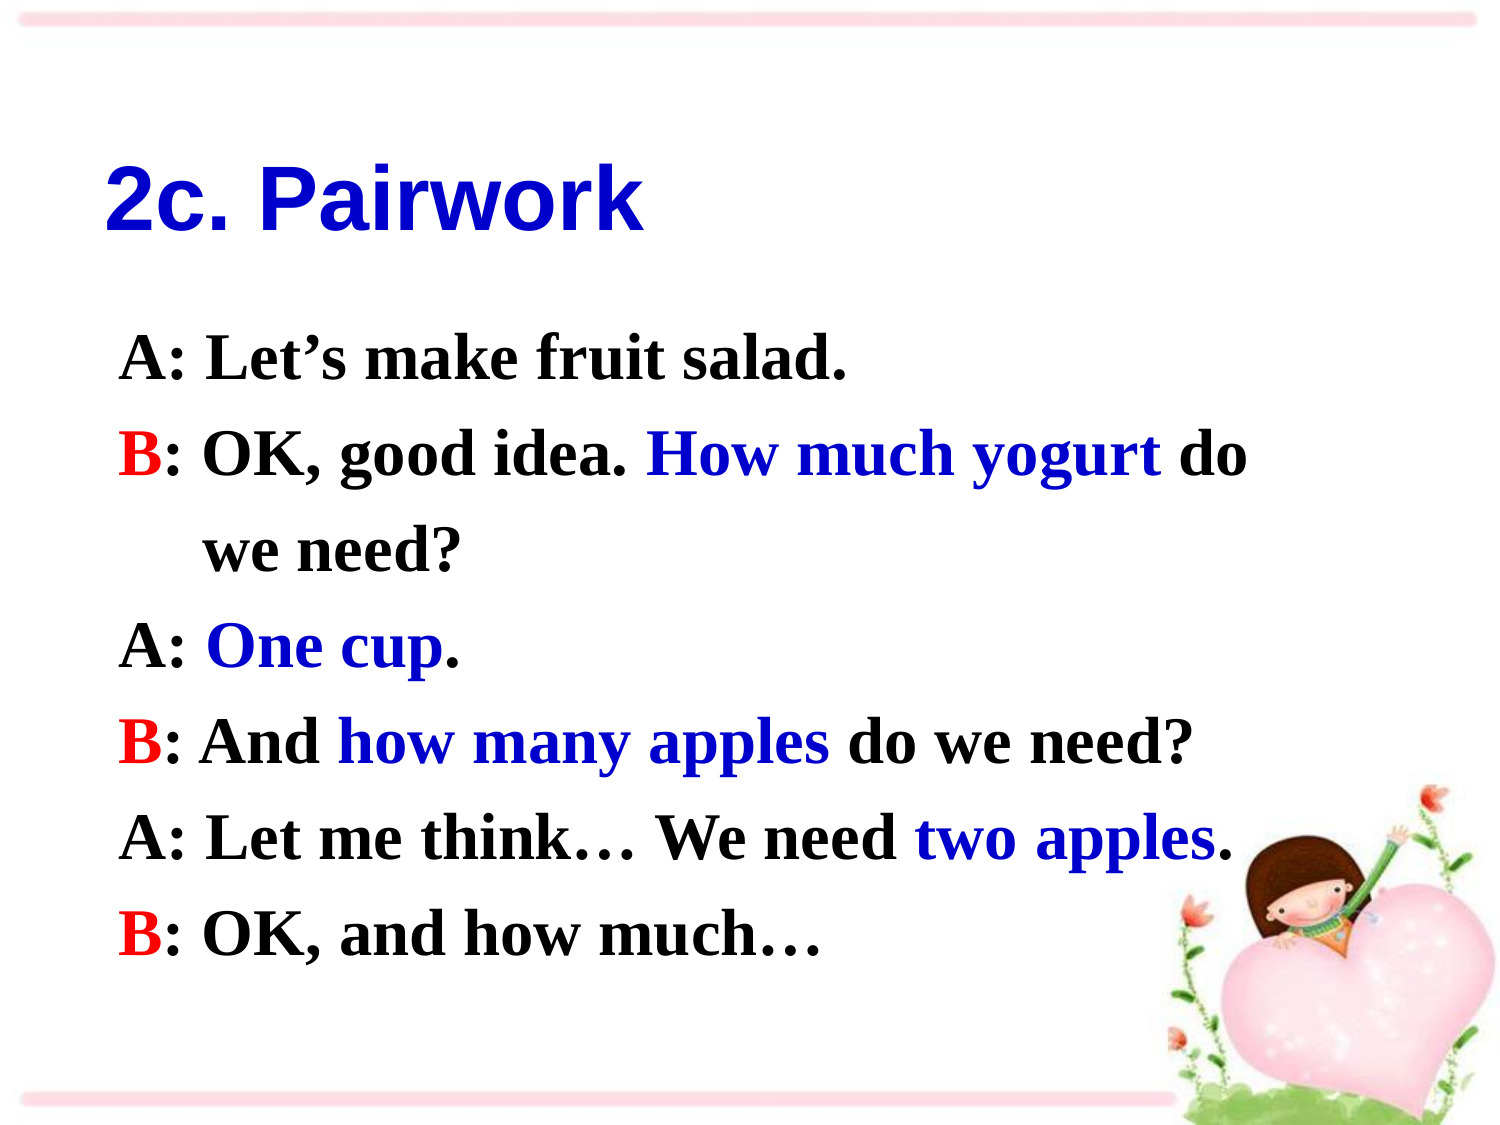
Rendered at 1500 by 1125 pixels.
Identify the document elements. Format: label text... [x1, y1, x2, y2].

title 2c. Pairwork [0, 99, 1063, 288]
text_box A: Let’s make fruit salad. B: OK, good idea. How much yogurt do we need? A: One cup. B: And how many apples do we need? A: Let me think… We need two apples. B: OK, and how much… [98, 287, 1400, 1071]
picture [0, 0, 1500, 1125]
